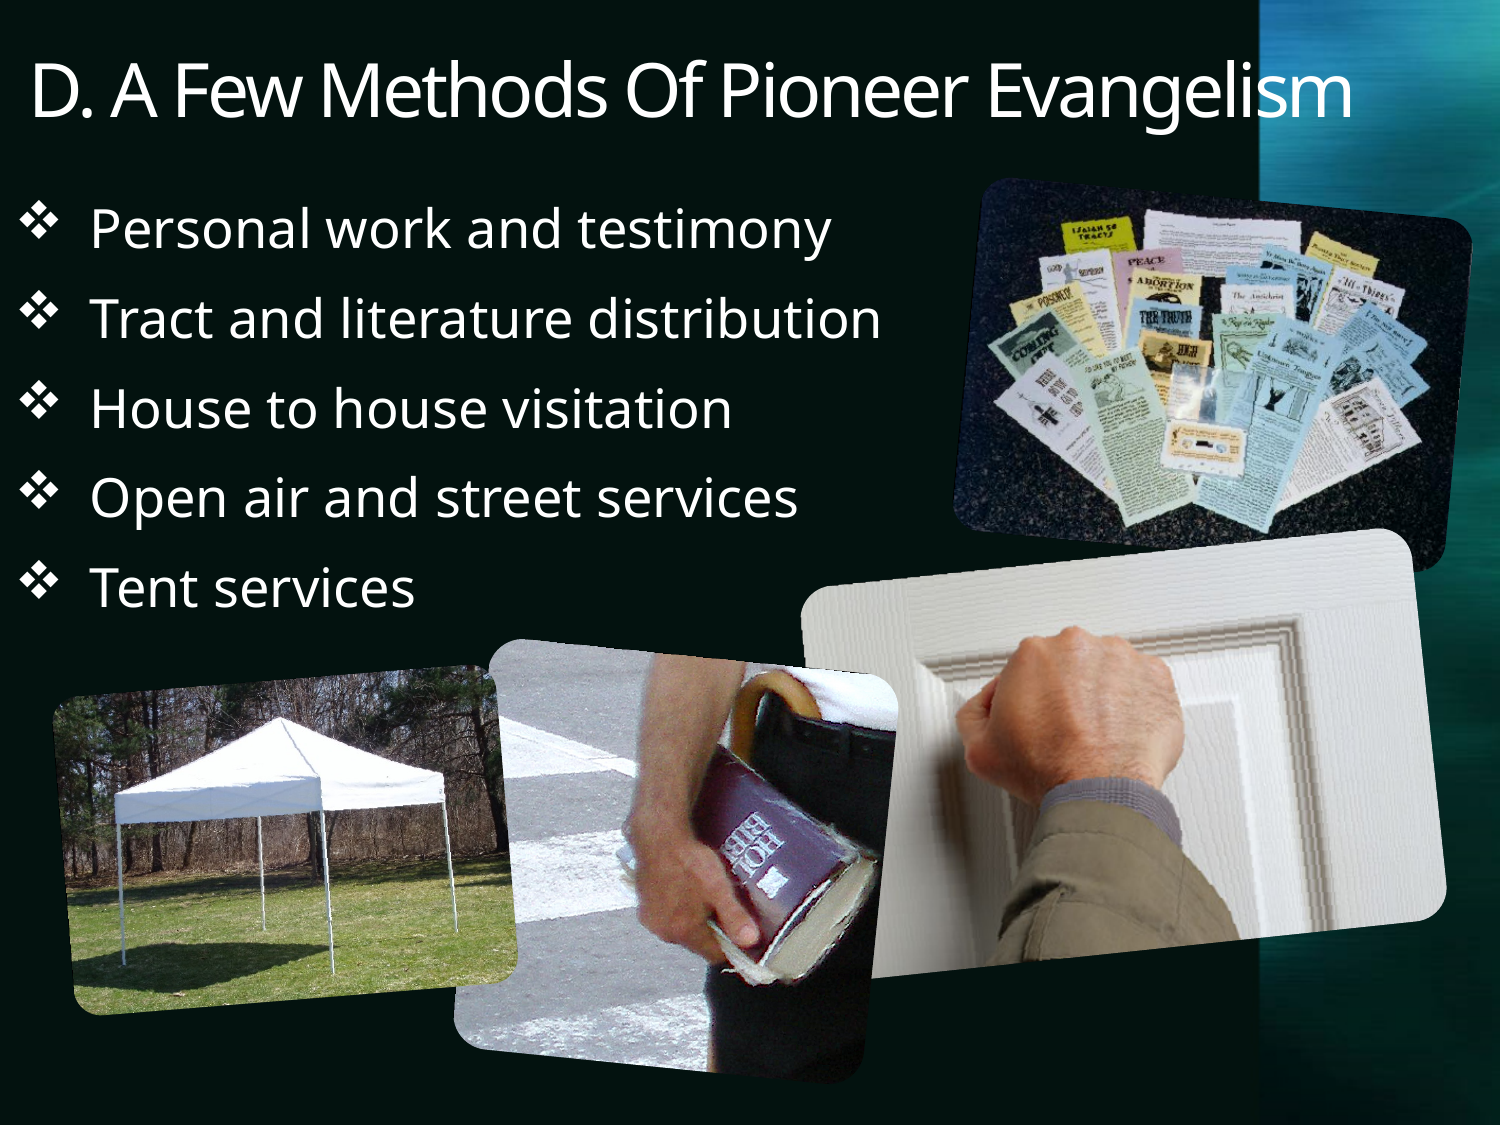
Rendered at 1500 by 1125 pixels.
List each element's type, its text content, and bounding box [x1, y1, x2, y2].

picture [0, 0, 1500, 1125]
title D. A Few Methods Of Pioneer Evangelism [28, 12, 1475, 175]
text_box Personal work and testimony Tract and literature distribution House to house visitation Open air and street services Tent services [0, 186, 988, 627]
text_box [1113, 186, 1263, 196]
